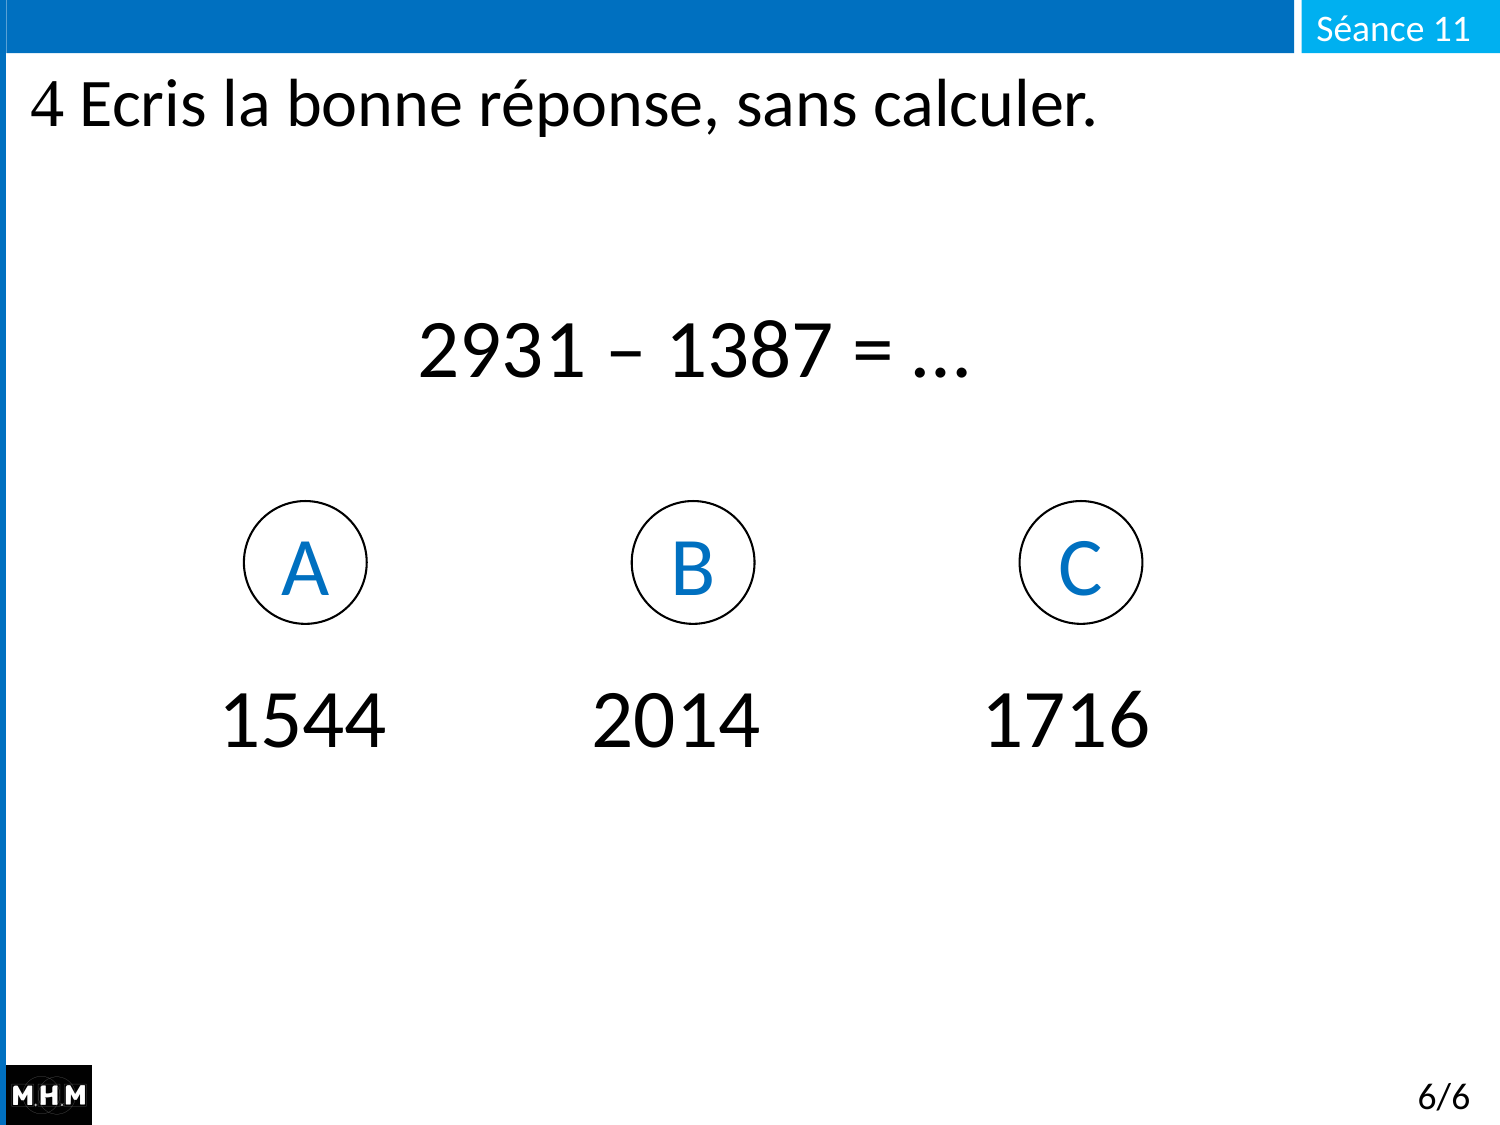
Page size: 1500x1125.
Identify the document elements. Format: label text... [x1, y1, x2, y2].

text_box 6/6 [1402, 1064, 1500, 1125]
text_box B [630, 499, 756, 625]
text_box 1716 [966, 656, 1202, 772]
text_box 2931 – 1387 = … [402, 286, 1065, 402]
text_box A [242, 499, 368, 625]
text_box 2014 [577, 656, 829, 772]
text_box 1544 [203, 656, 439, 772]
picture [6, 1065, 92, 1125]
title  Ecris la bonne réponse, sans calculer. [14, 60, 1391, 150]
text_box C [1018, 499, 1144, 625]
